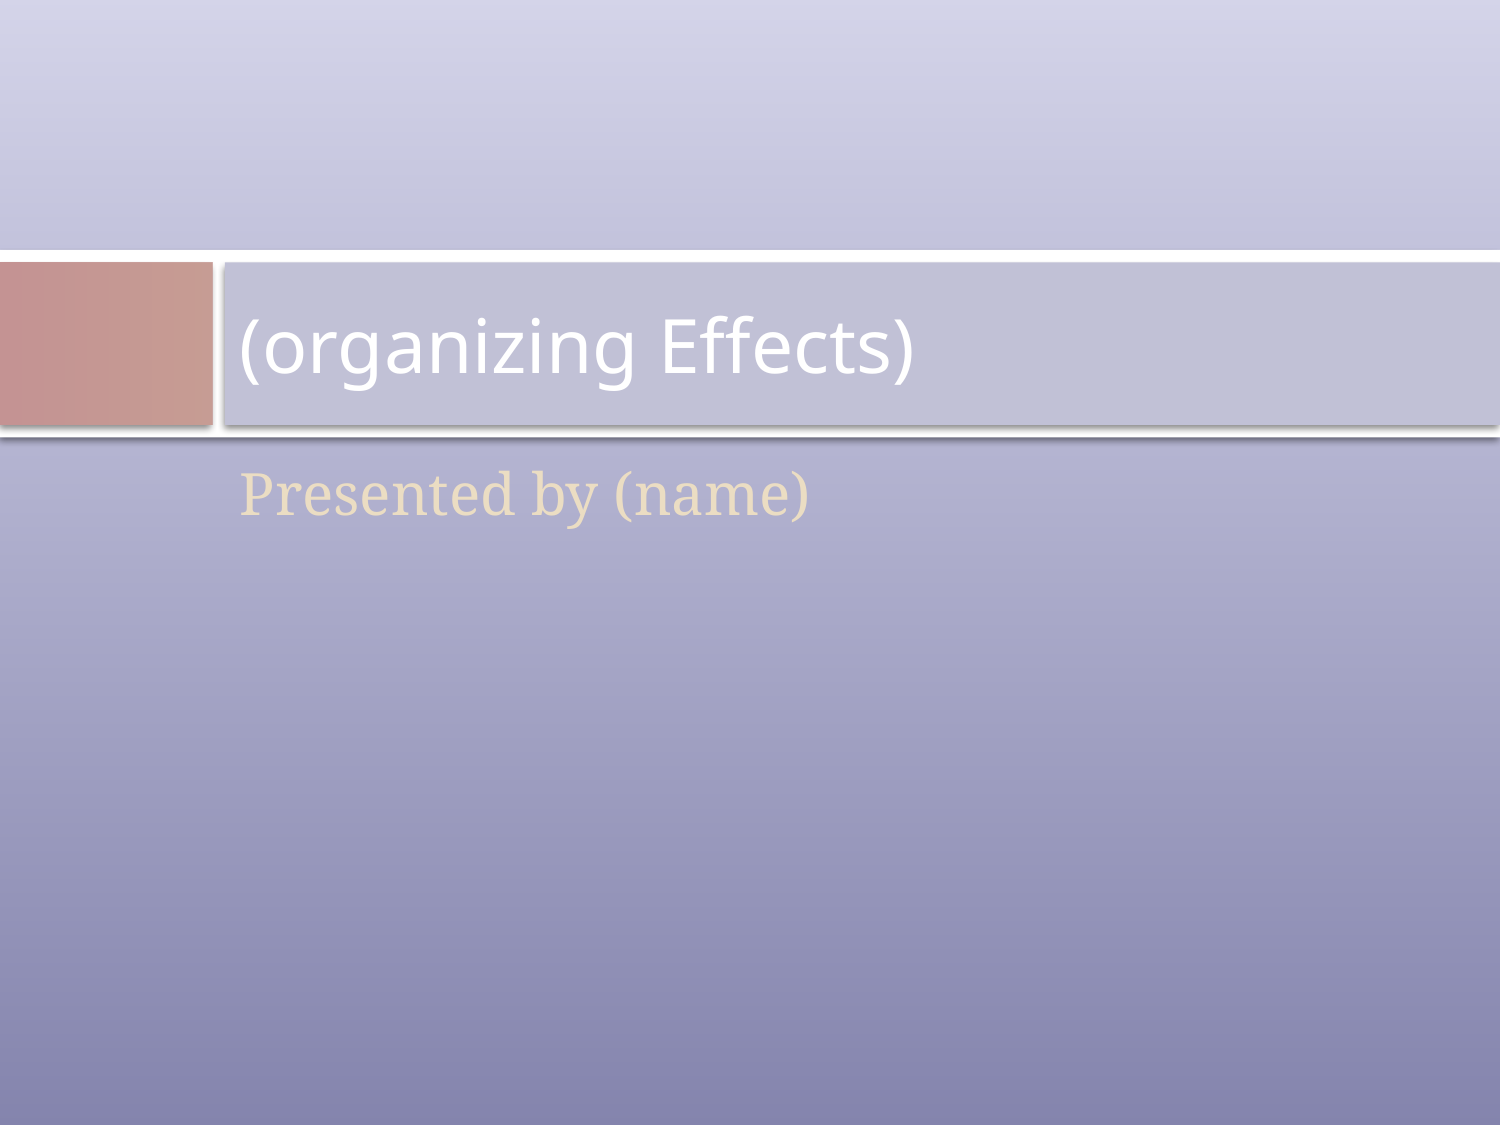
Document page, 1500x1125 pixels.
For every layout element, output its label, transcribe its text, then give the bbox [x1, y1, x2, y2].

text_box [0, 261, 214, 426]
list Presented by (name) [225, 450, 1394, 725]
title (organizing Effects) [225, 262, 1475, 425]
